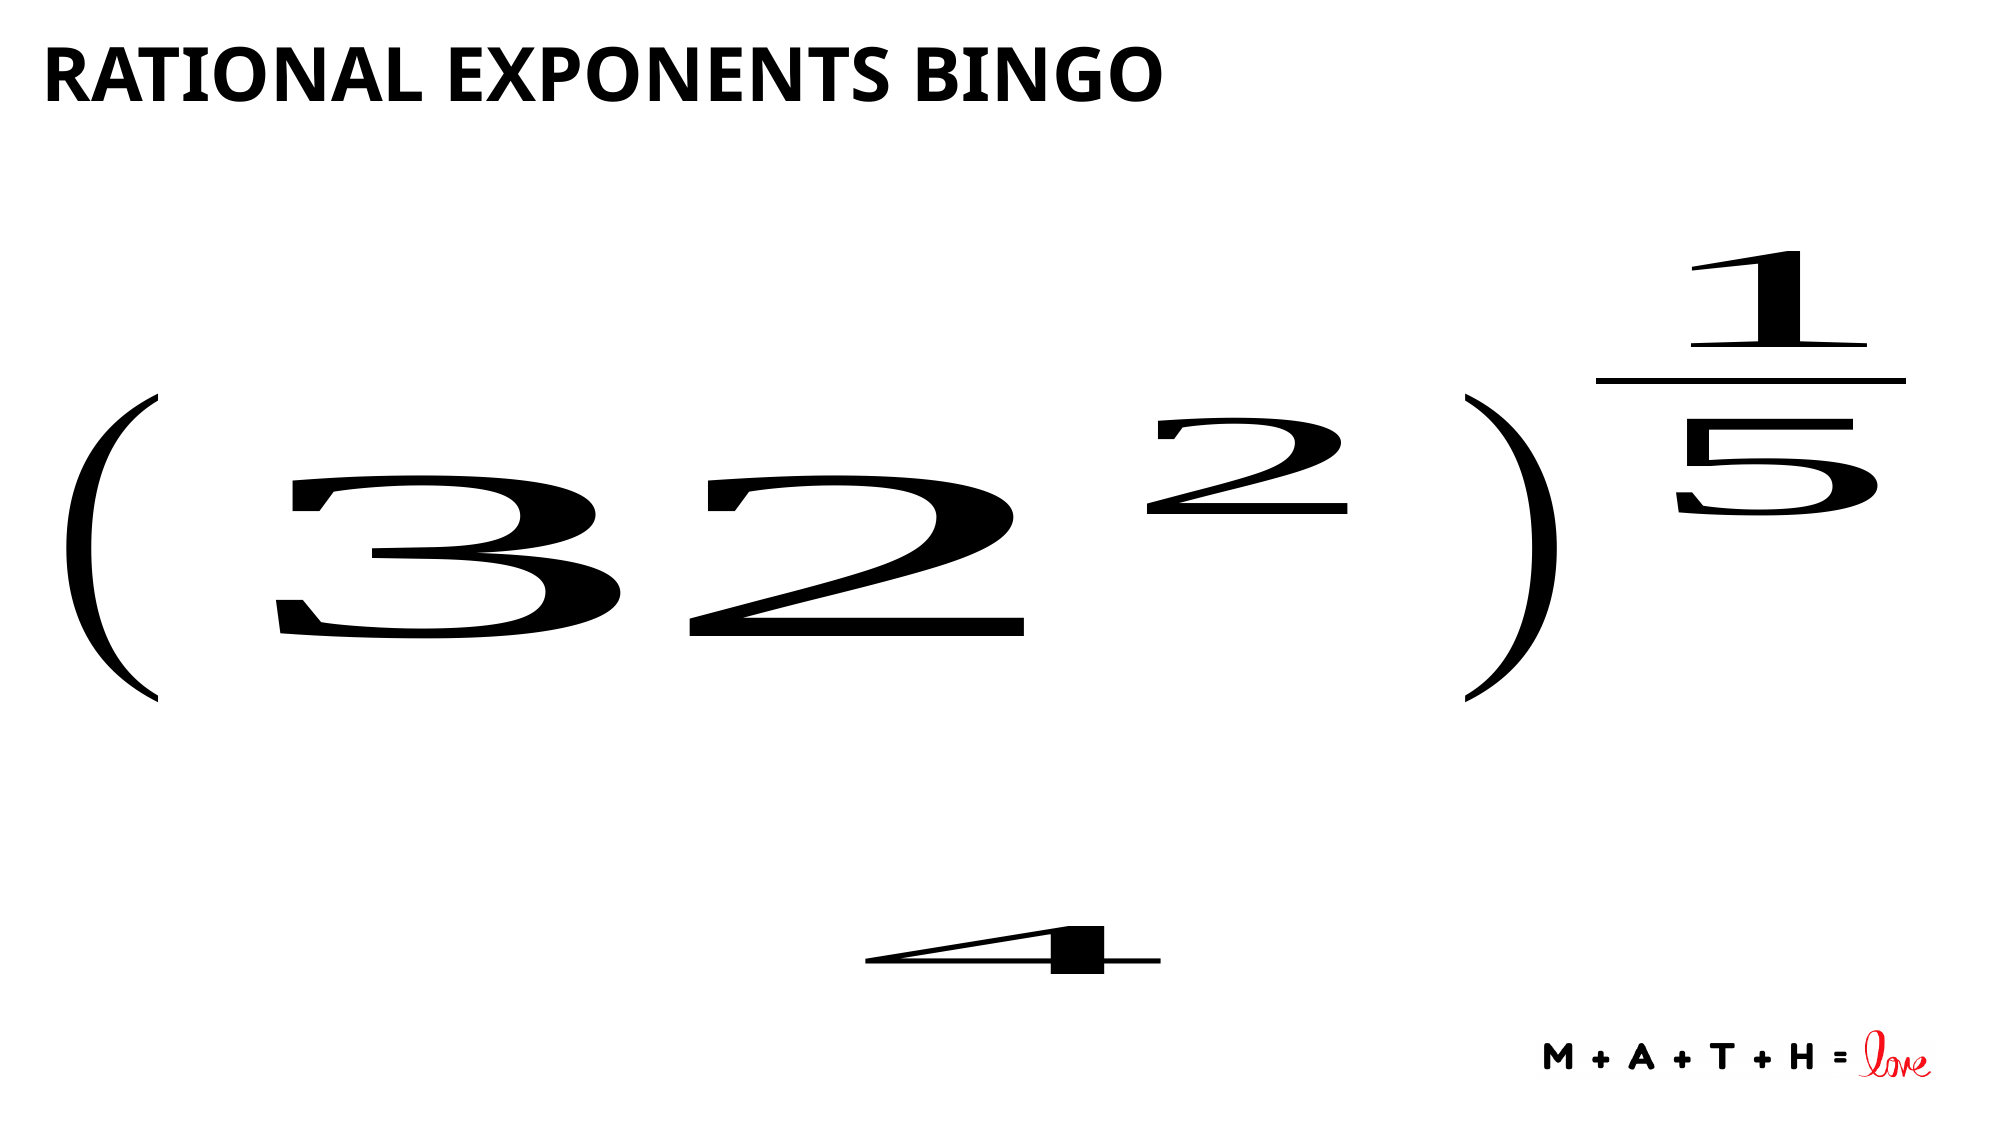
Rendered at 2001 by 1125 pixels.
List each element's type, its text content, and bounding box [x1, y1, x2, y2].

picture [1528, 1026, 1941, 1082]
text_box RATIONAL EXPONENTS BINGO [27, 18, 1323, 124]
